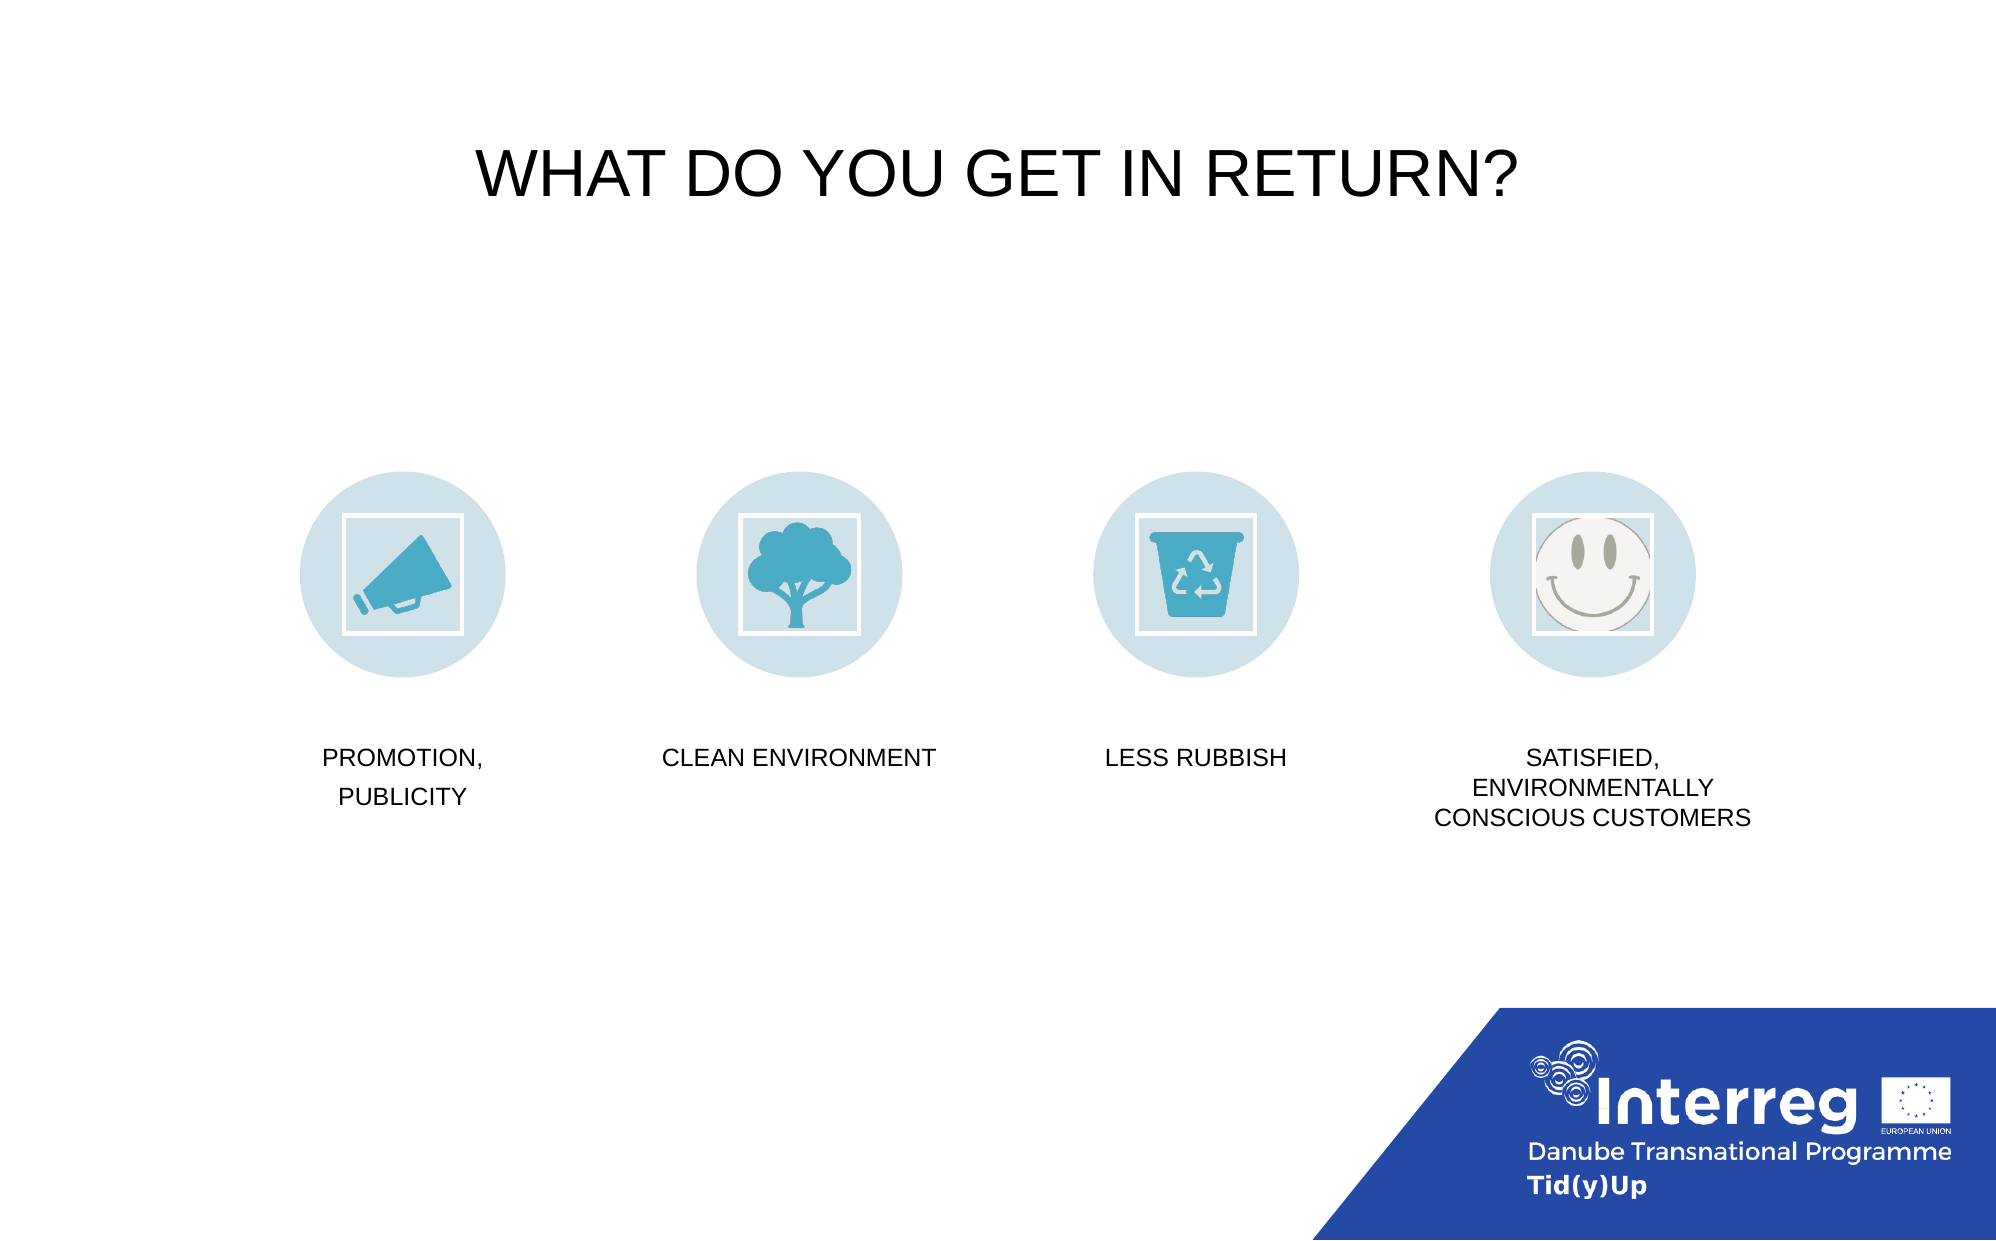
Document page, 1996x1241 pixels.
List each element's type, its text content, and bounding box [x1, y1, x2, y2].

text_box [172, 364, 1824, 967]
text_box WHAT DO YOU GET IN RETURN? [317, 122, 1679, 217]
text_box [1312, 1007, 1996, 1241]
